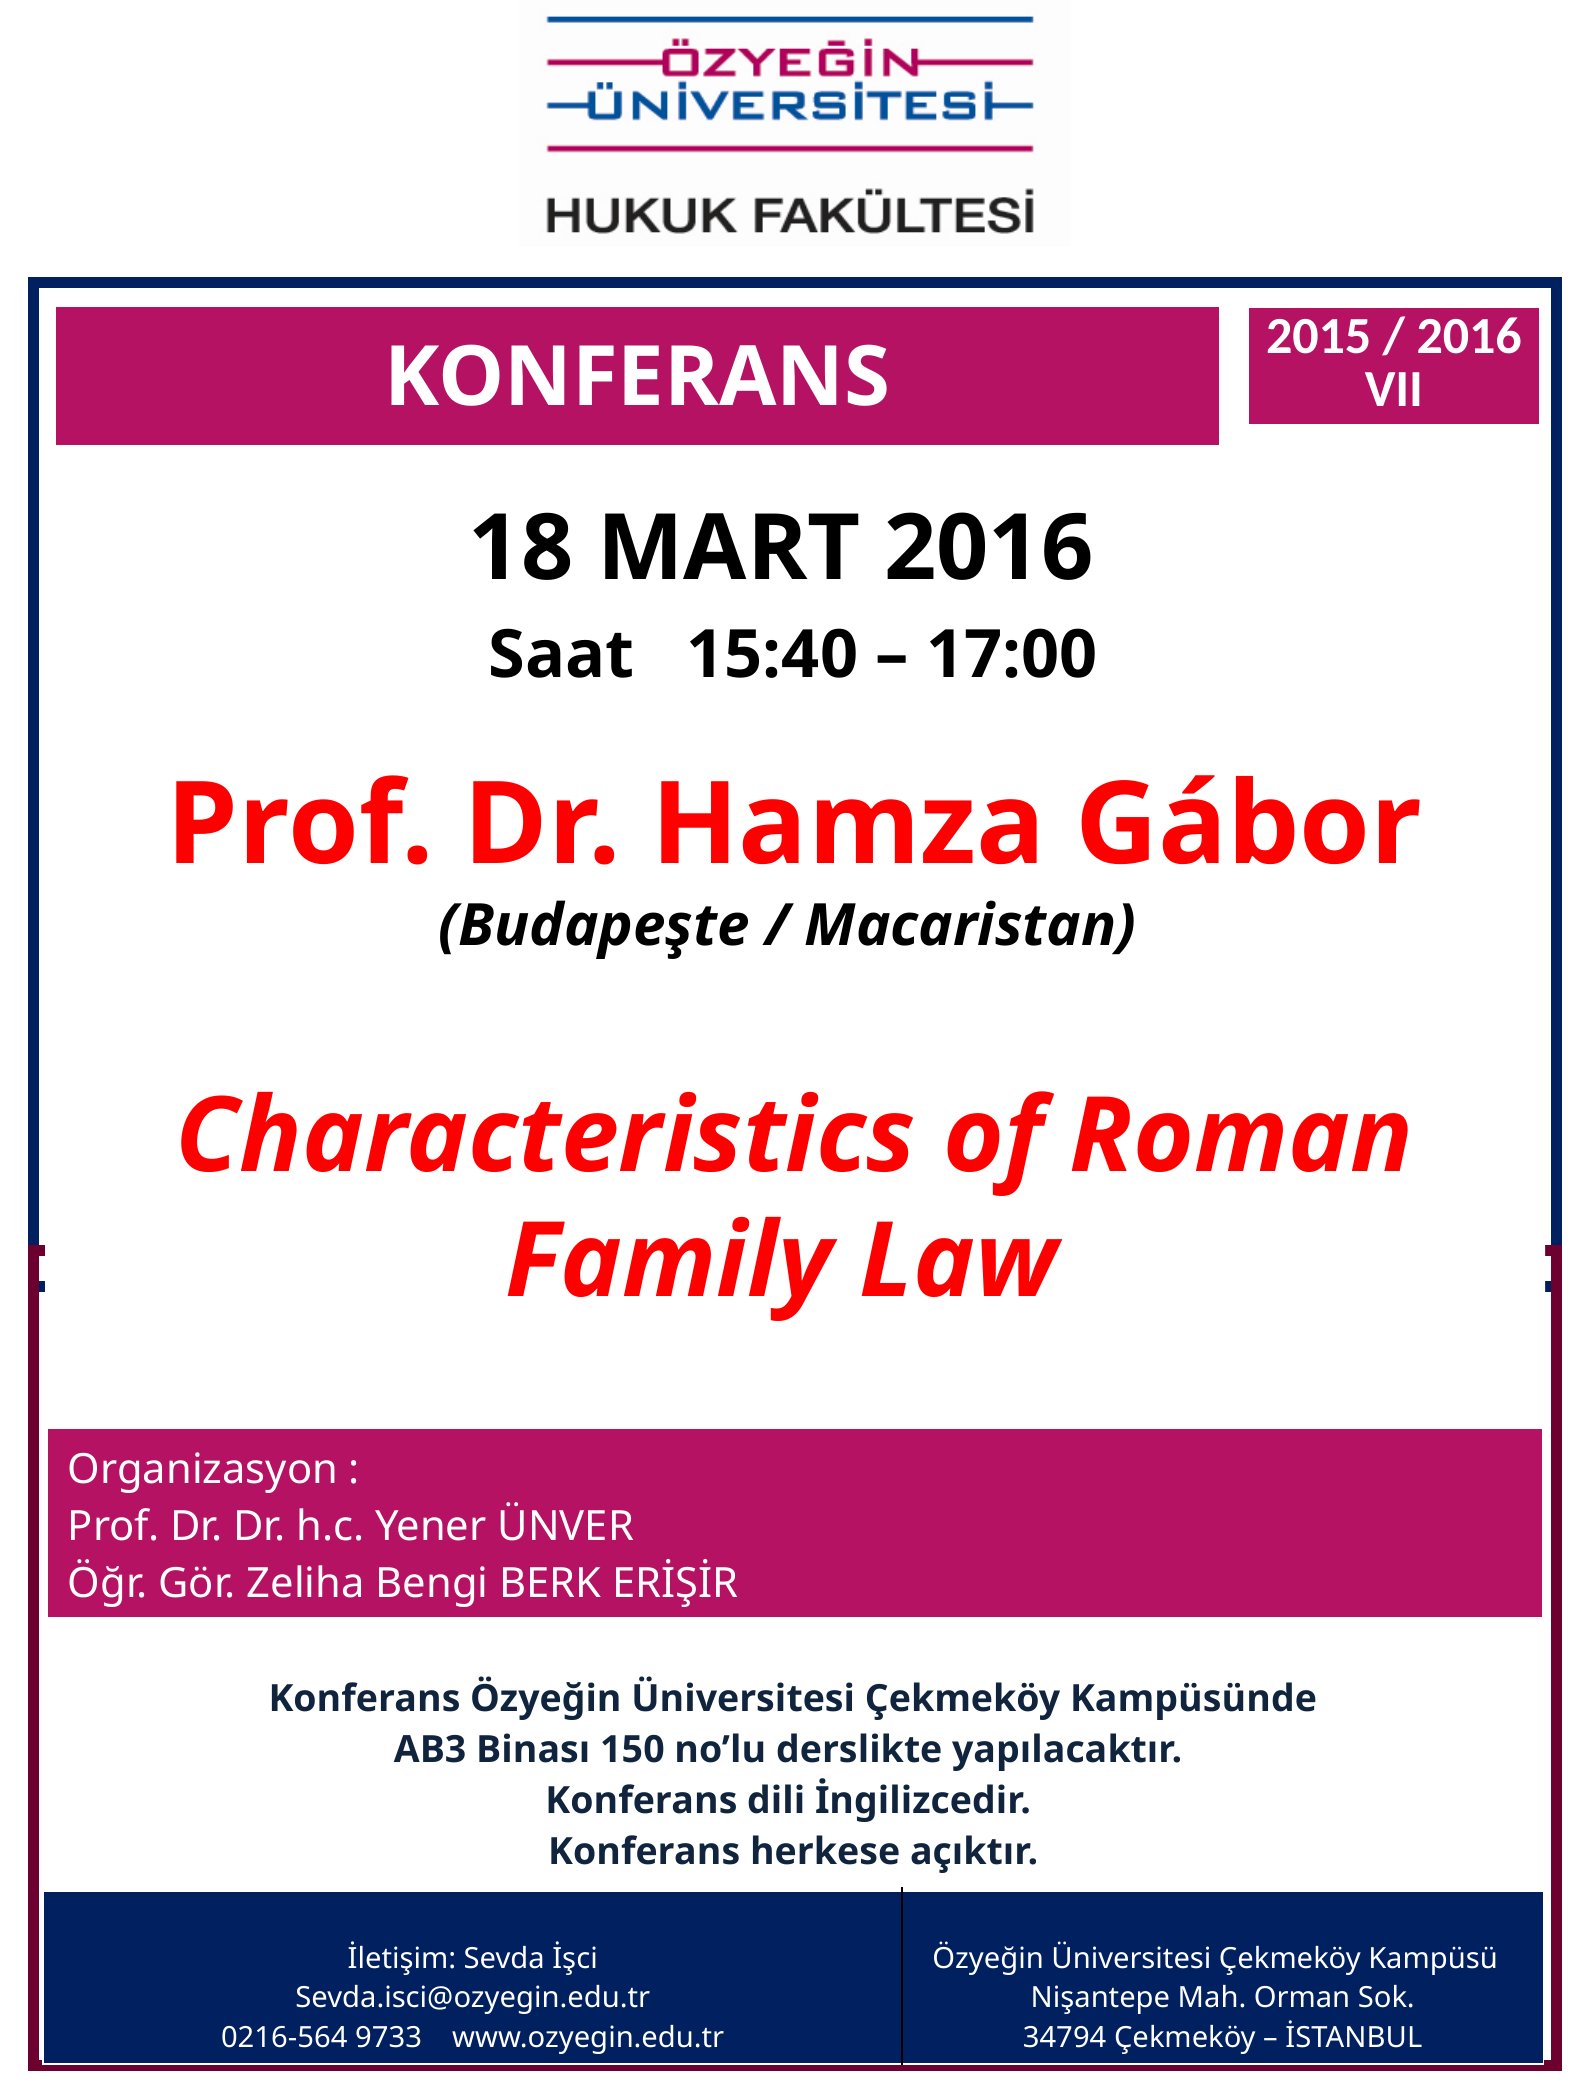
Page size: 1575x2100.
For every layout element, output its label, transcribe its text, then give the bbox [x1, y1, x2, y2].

table_header Organizasyon : Prof. Dr. Dr. h.c. Yener ÜNVER Öğr. Gör. Zeliha Bengi BERK ERİŞİR [48, 1429, 1542, 1617]
table_header 18 MART 2016 Saat 15:40 – 17:00 [56, 472, 1531, 679]
table_cell İletişim: Sevda İşci Sevda.isci@ozyegin.edu.tr 0216-564 9733 www.ozyegin.edu.tr [44, 1892, 901, 2063]
table_header KONFERANS [56, 307, 1219, 445]
table_cell Özyeğin Üniversitesi Çekmeköy Kampüsü Nişantepe Mah. Orman Sok. 34794 Çekmeköy – İSTANBUL [903, 1892, 1543, 2063]
table_header [39, 1256, 1551, 2060]
title Prof. Dr. Hamza Gábor (Budapeşte / Macaristan) Characteristics of Roman Family Law [45, 738, 1546, 1328]
table_header 2015 / 2016 VII [1249, 308, 1539, 424]
table_header Konferans Özyeğin Üniversitesi Çekmeköy Kampüsünde AB3 Binası 150 no’lu derslikte yapılacaktır. Konferans dili İngilizcedir. Konferans herkese açıktır. [44, 1665, 1543, 1887]
picture [518, 0, 1072, 247]
table_header [39, 288, 1551, 1245]
